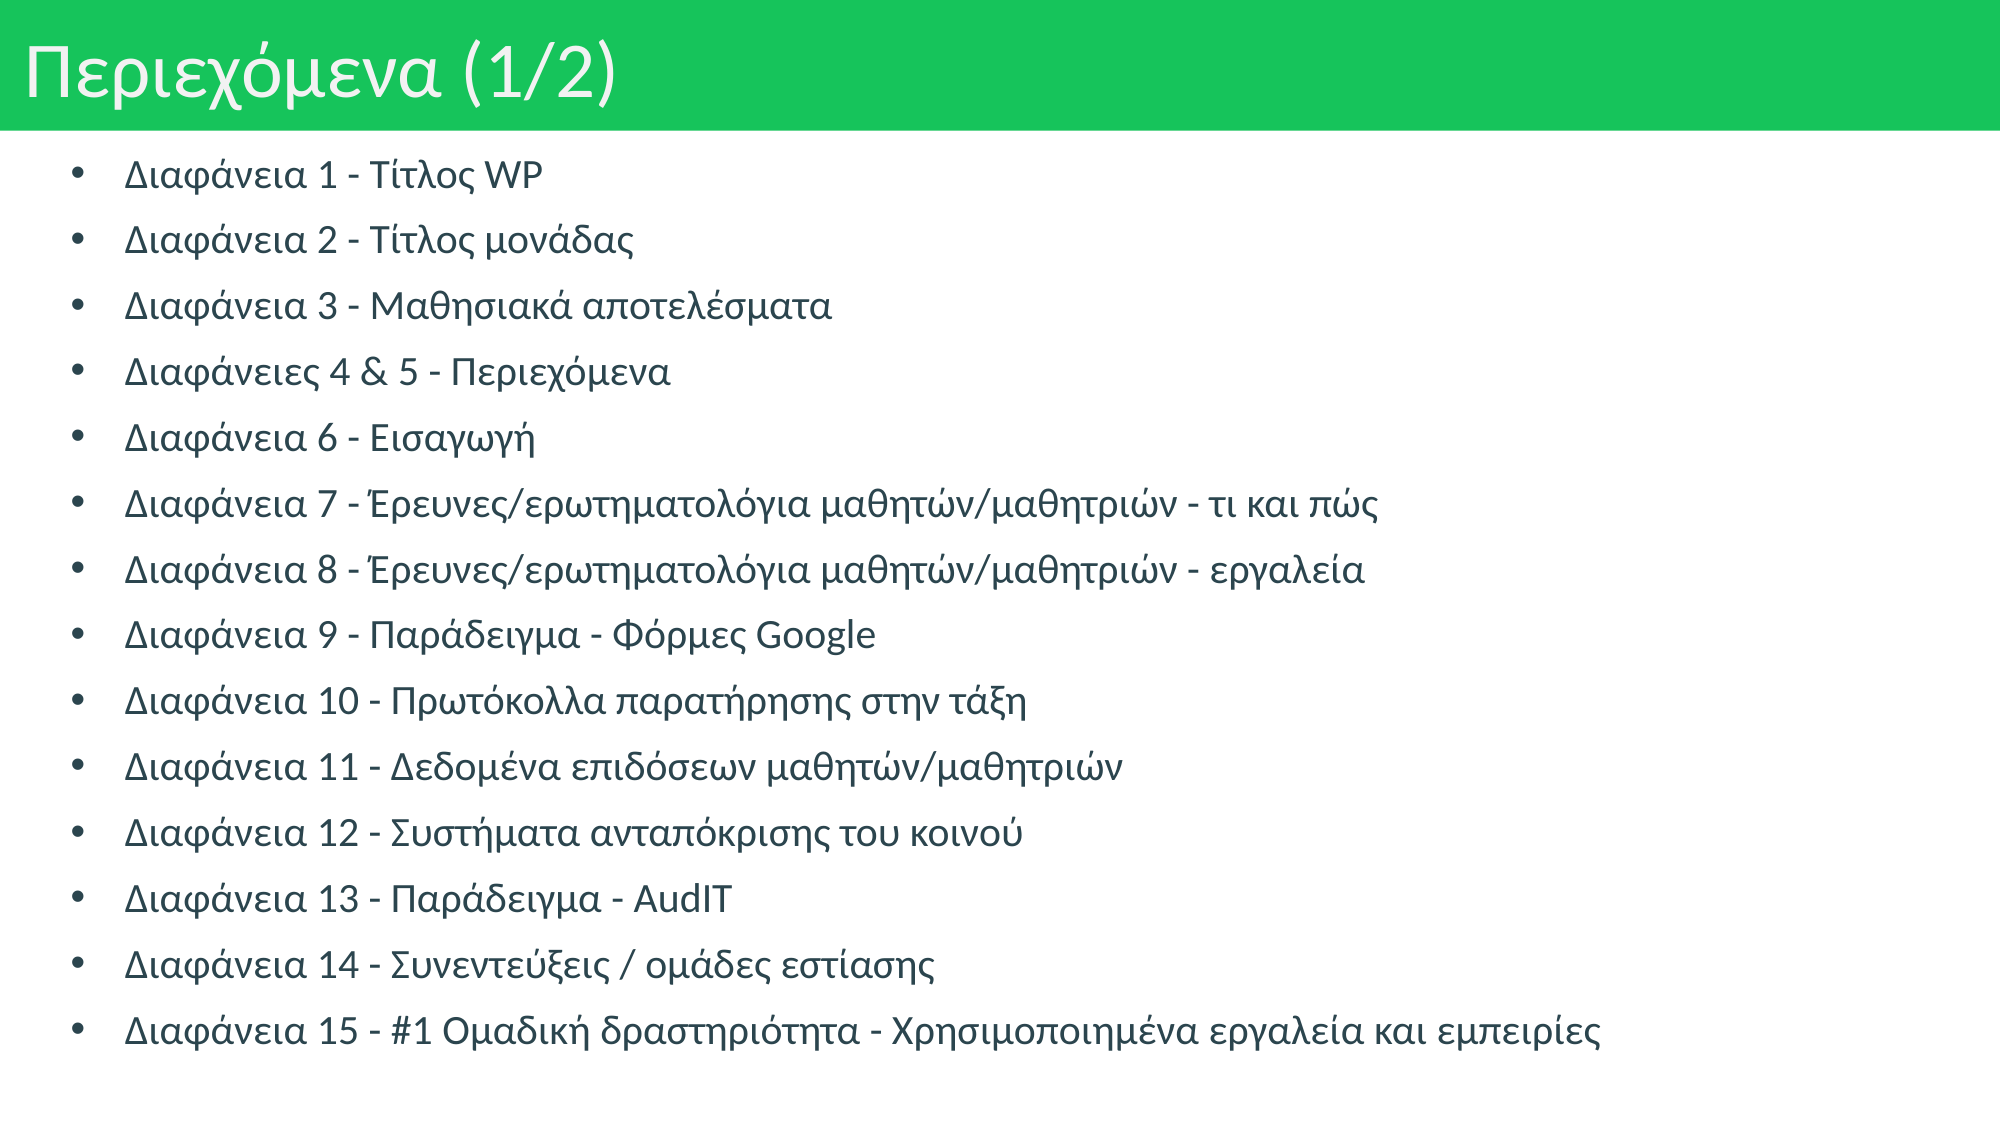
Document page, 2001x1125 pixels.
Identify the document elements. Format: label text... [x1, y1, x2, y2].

title Περιεχόμενα (1/2) [16, 13, 1976, 131]
list Διαφάνεια 1 - Τίτλος WP Διαφάνεια 2 - Τίτλος μονάδας Διαφάνεια 3 - Μαθησιακά αποτελέσματα Διαφάνειες 4 & 5 - Περιεχόμενα Διαφάνεια 6 - Εισαγωγή Διαφάνεια 7 - Έρευνες/ερωτηματολόγια μαθητών/μαθητριών - τι και πώς Διαφάνεια 8 - Έρευνες/ερωτηματολόγια μαθητών/μαθητριών - εργαλεία Διαφάνεια 9 - Παράδειγμα - Φόρμες Google Διαφάνεια 10 - Πρωτόκολλα παρατήρησης στην τάξη Διαφάνεια 11 - Δεδομένα επιδόσεων μαθητών/μαθητριών Διαφάνεια 12 - Συστήματα ανταπόκρισης του κοινού Διαφάνεια 13 - Παράδειγμα - AudIT Διαφάνεια 14 - Συνεντεύξεις / ομάδες εστίασης Διαφάνεια 15 - #1 Ομαδική δραστηριότητα - Χρησιμοποιημένα εργαλεία και εμπειρίες [16, 144, 1976, 1108]
